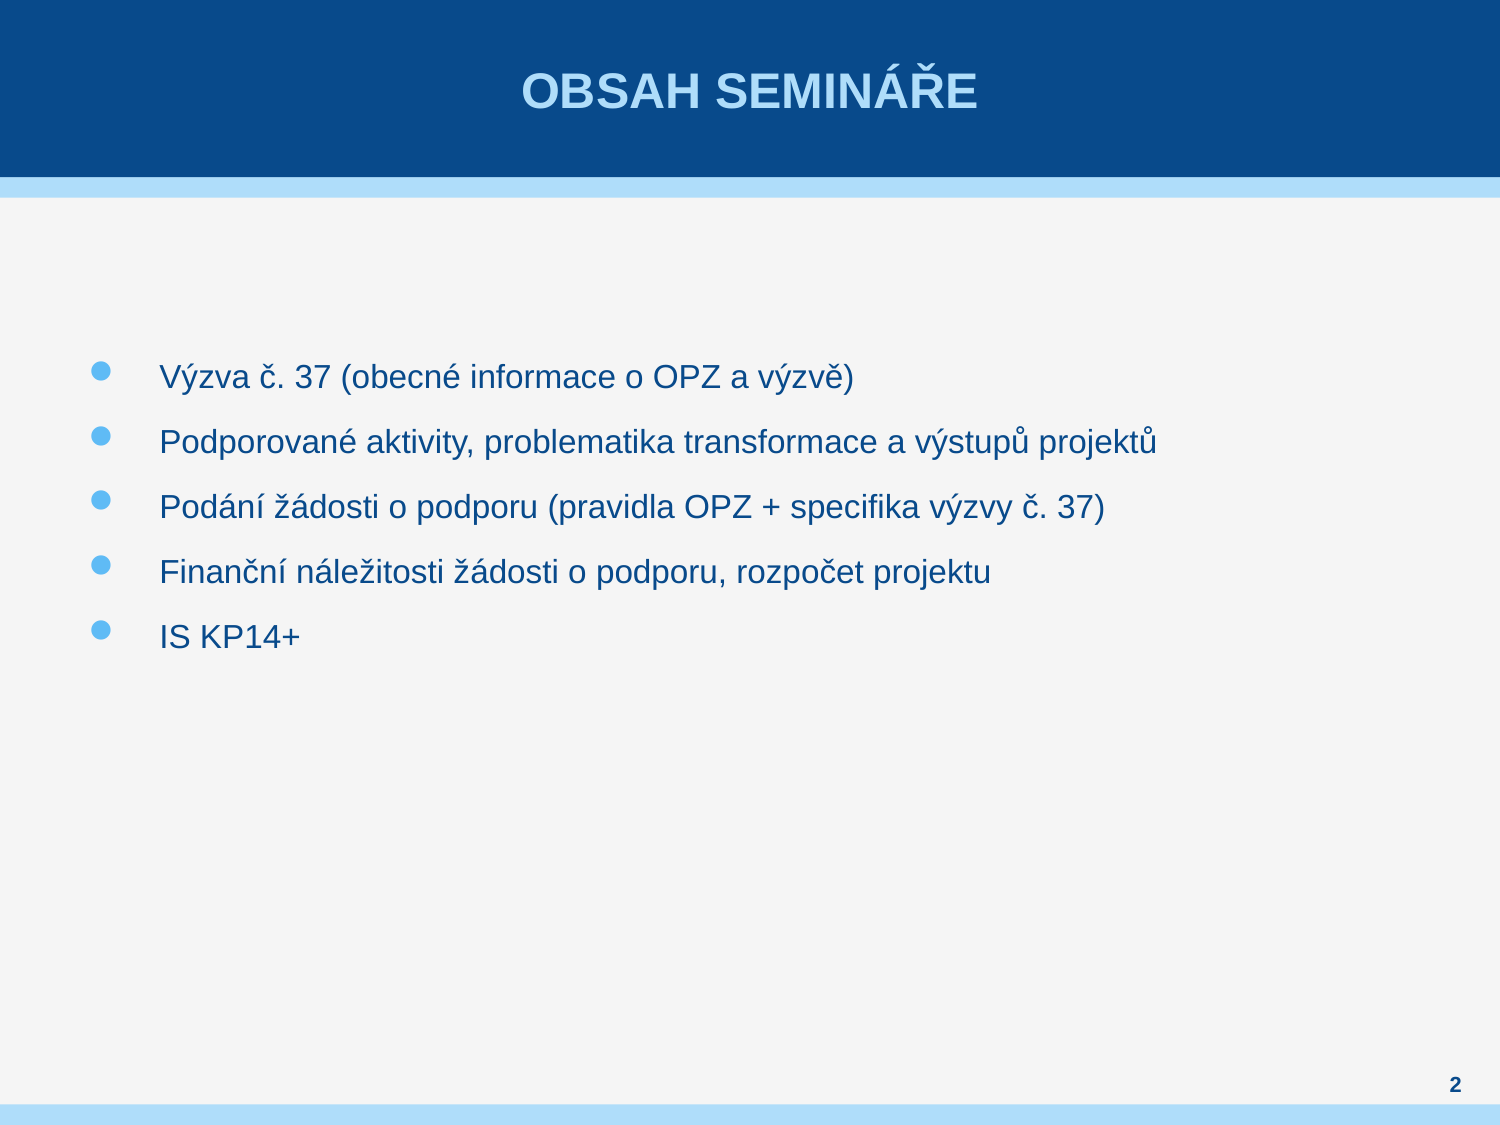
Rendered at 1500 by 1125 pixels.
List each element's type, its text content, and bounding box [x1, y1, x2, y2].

list Výzva č. 37 (obecné informace o OPZ a výzvě) Podporované aktivity, problematika transformace a výstupů projektů Podání žádosti o podporu (pravidla OPZ + specifika výzvy č. 37) Finanční náležitosti žádosti o podporu, rozpočet projektu IS KP14+ [88, 295, 1412, 1059]
slide_number 2 [1417, 1068, 1495, 1099]
title OBSAH SEMINÁŘE [59, 0, 1441, 178]
